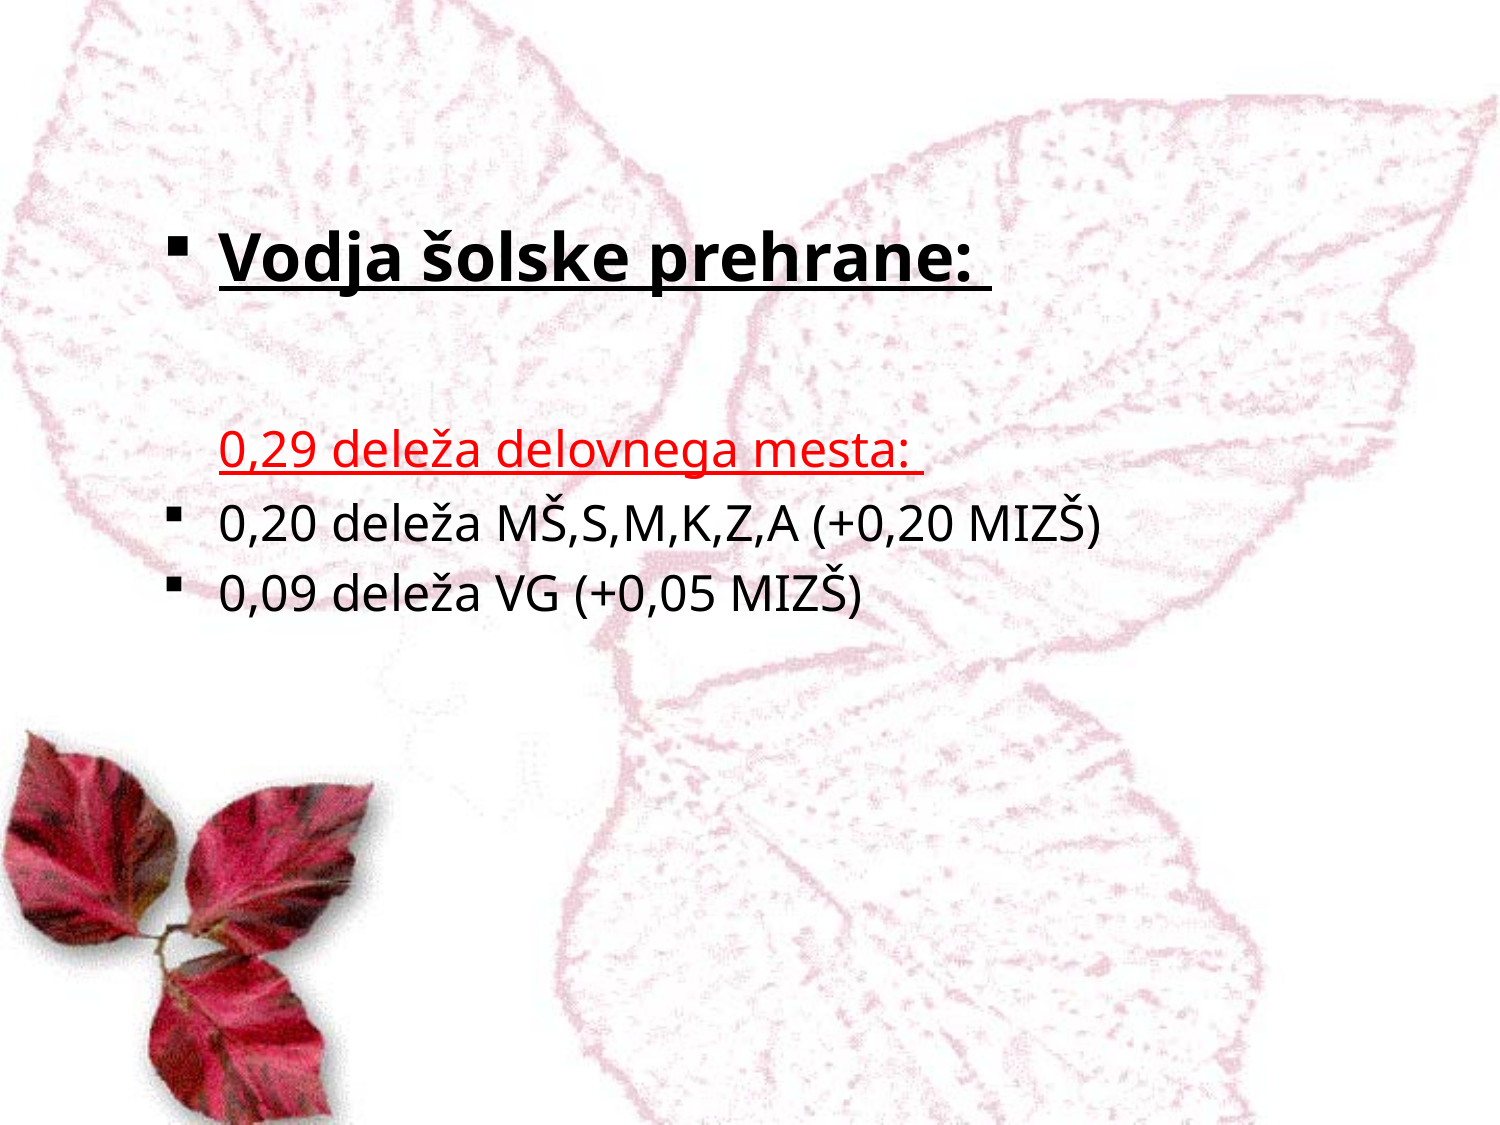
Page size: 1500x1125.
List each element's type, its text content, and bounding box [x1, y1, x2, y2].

list Vodja šolske prehrane: 0,29 deleža delovnega mesta: 0,20 deleža MŠ,S,M,K,Z,A (+0,20 MIZŠ) 0,09 deleža VG (+0,05 MIZŠ) [147, 113, 1288, 1001]
picture [0, 0, 1500, 1125]
